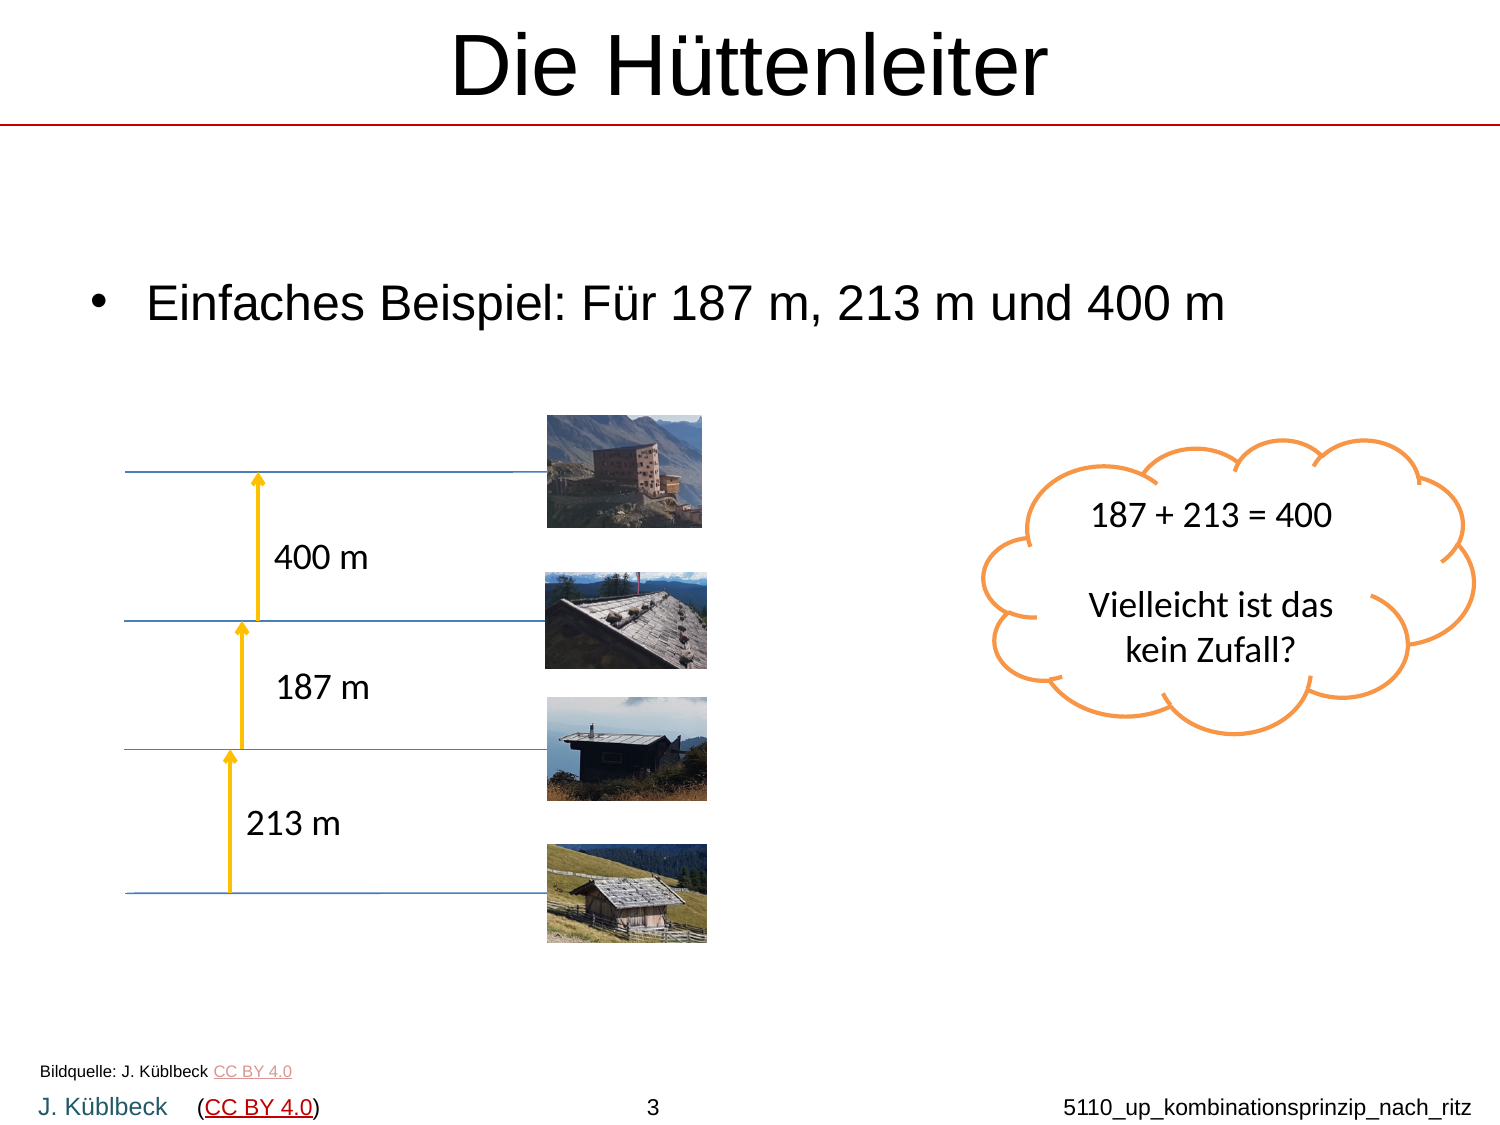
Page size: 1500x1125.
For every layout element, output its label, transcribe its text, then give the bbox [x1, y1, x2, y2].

text_box Bildquelle: J. Küblbeck CC BY 4.0 [17, 1053, 308, 1088]
text_box 187 + 213 = 400 Vielleicht ist das kein Zufall? [981, 438, 1477, 737]
picture [547, 843, 707, 943]
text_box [123, 471, 513, 894]
picture [547, 415, 702, 528]
title Die Hüttenleiter [74, 0, 1425, 121]
list Einfaches Beispiel: Für 187 m, 213 m und 400 m [75, 262, 1425, 1005]
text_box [513, 471, 880, 894]
picture [547, 697, 707, 802]
picture [545, 572, 707, 670]
